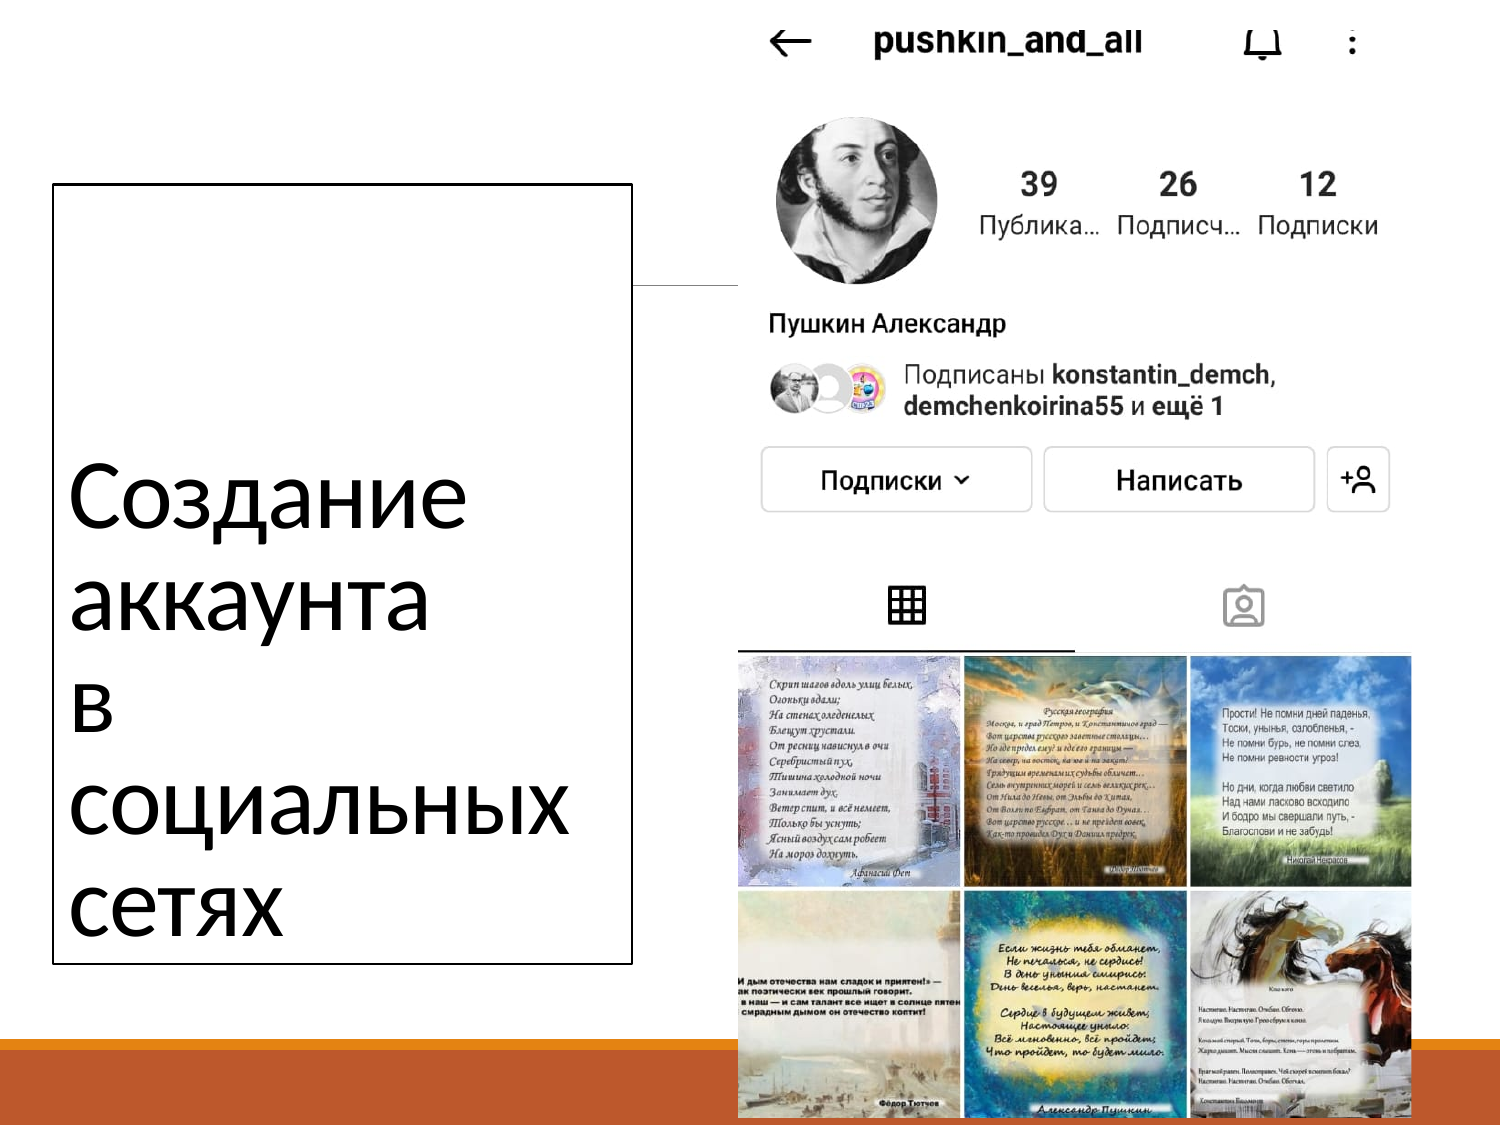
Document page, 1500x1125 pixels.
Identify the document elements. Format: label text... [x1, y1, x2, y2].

title Создание аккаунта в социальных сетях [52, 183, 633, 965]
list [737, 30, 1412, 1119]
